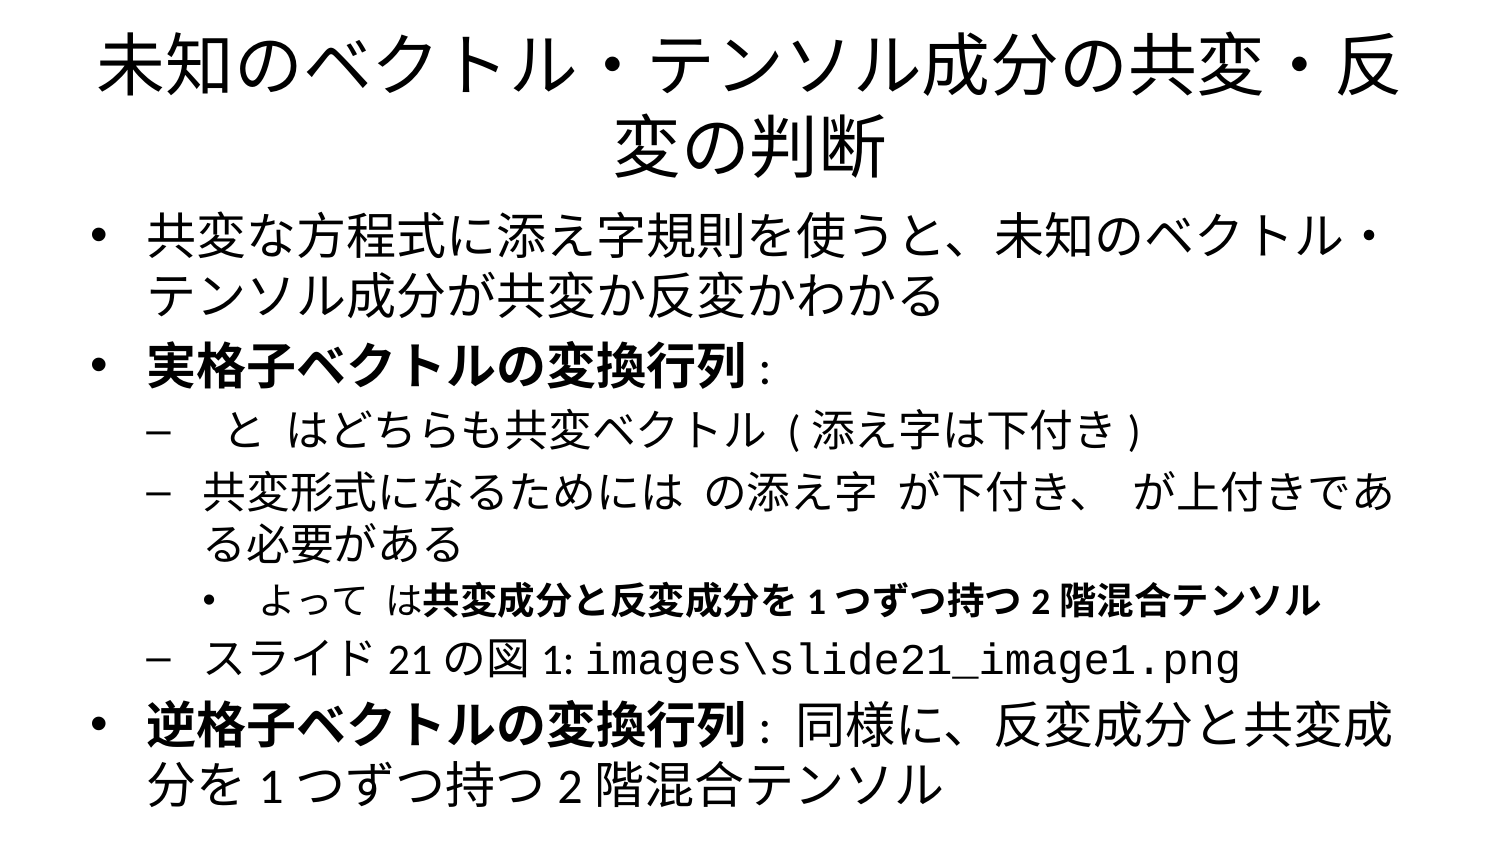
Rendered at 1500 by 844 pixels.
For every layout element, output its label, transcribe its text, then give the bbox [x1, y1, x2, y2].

title 未知のベクトル・テンソル成分の共変・反変の判断 [75, 33, 1425, 175]
